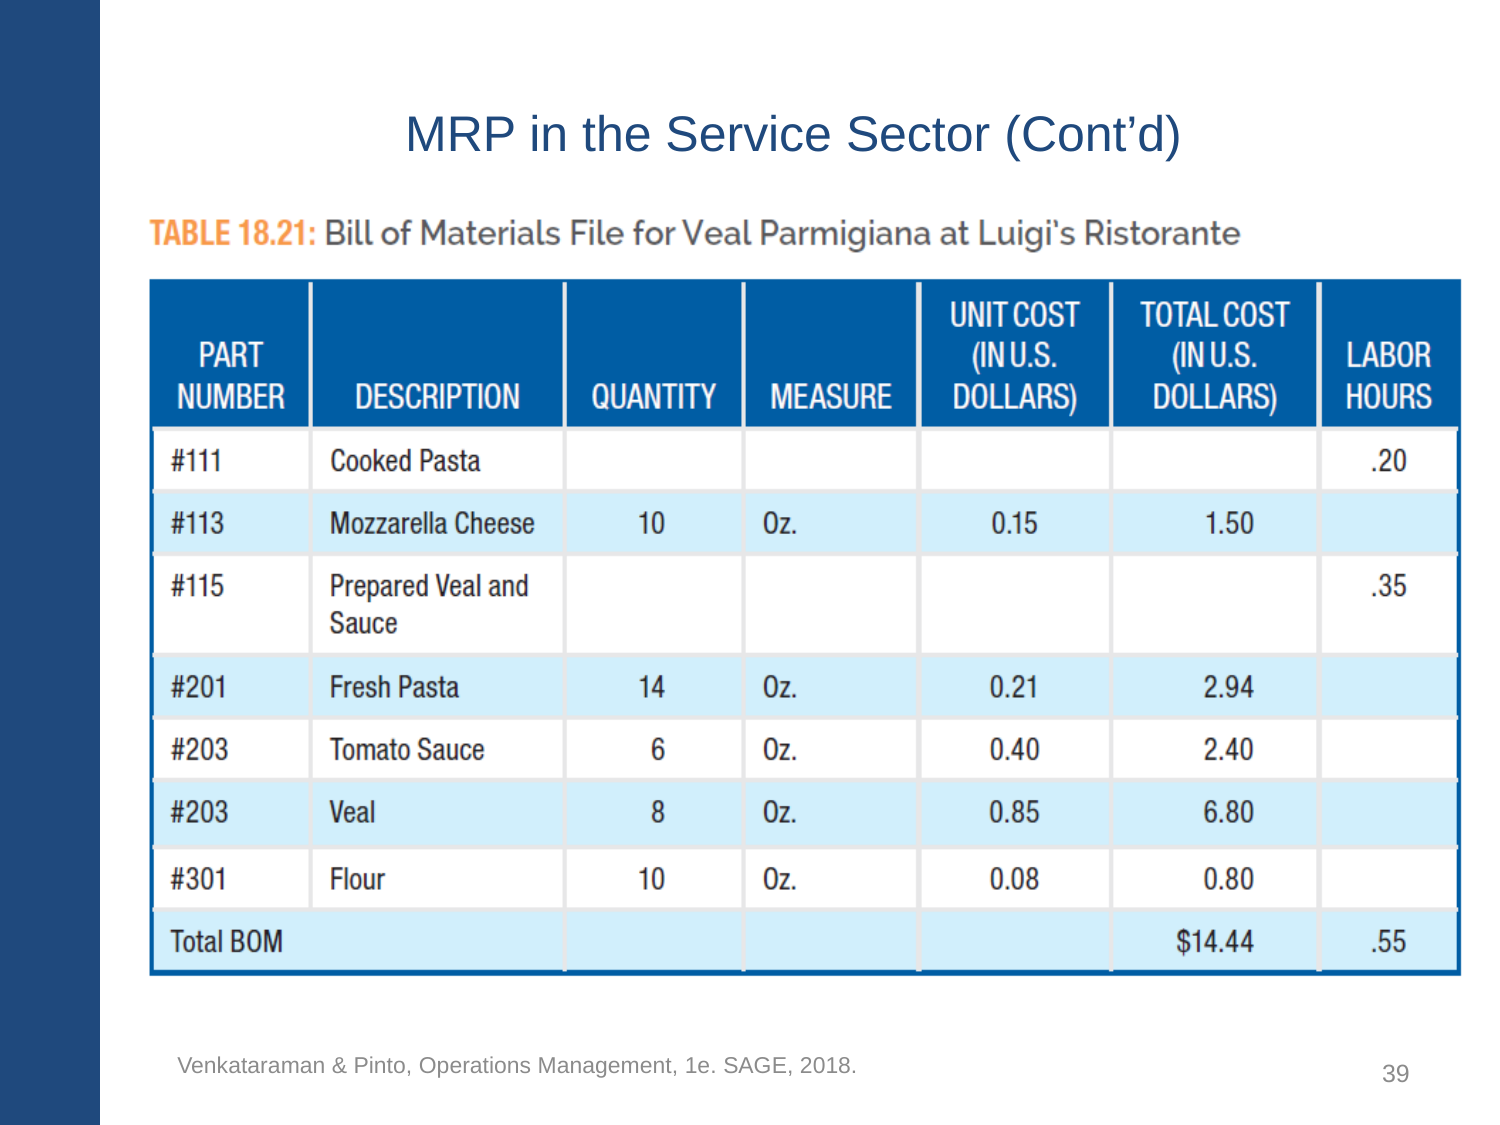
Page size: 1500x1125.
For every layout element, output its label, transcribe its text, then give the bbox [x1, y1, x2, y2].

footer Venkataraman & Pinto, Operations Management, 1e. SAGE, 2018. [162, 1042, 1313, 1103]
title MRP in the Service Sector (Cont’d) [162, 37, 1425, 198]
slide_number 39 [1350, 1042, 1425, 1103]
picture [137, 199, 1474, 988]
